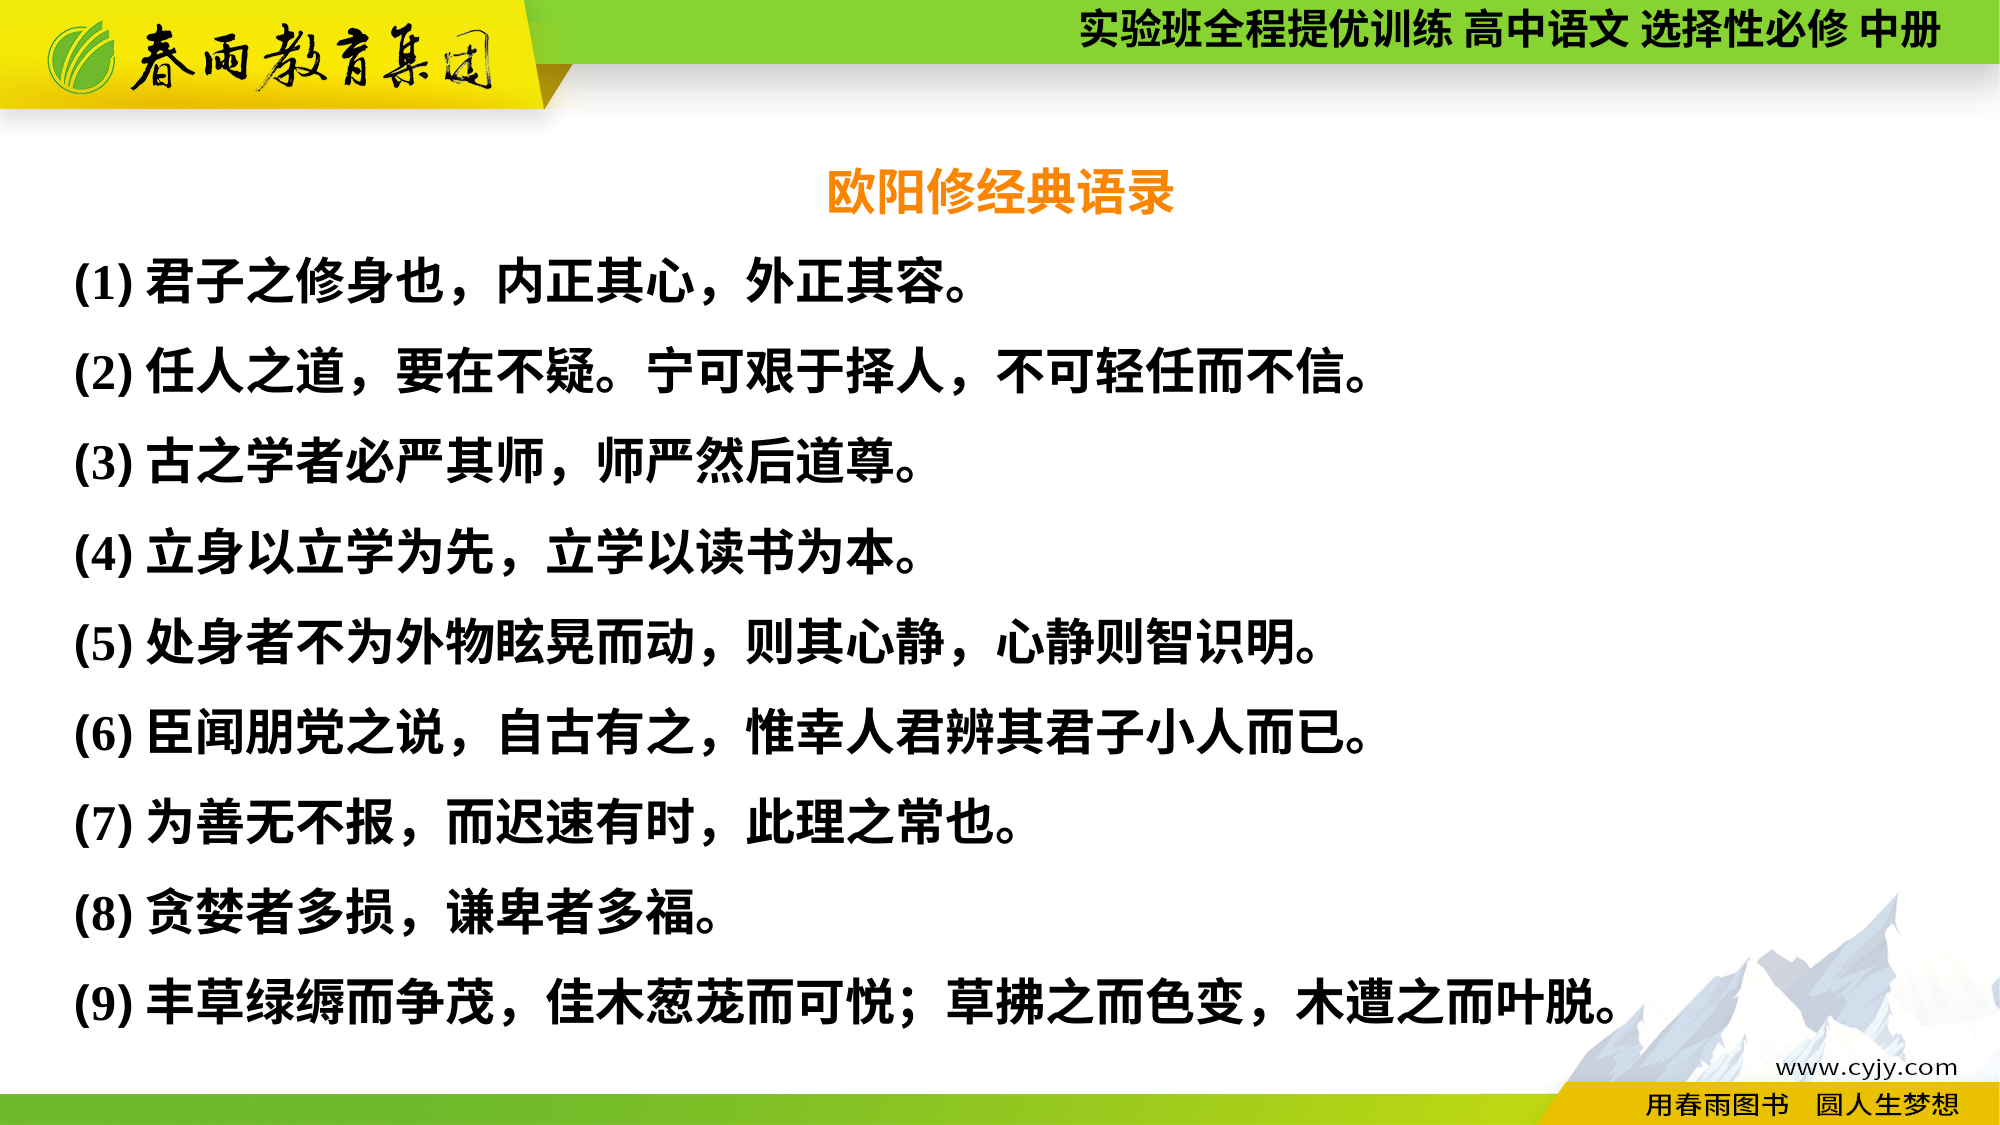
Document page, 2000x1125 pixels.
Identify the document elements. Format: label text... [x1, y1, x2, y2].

picture [0, 0, 2000, 1125]
list 欧阳修经典语录 (1)君子之修身也，内正其心，外正其容。 (2)任人之道，要在不疑。宁可艰于择人，不可轻任而不信。 (3)古之学者必严其师，师严然后道尊。 (4)立身以立学为先，立学以读书为本。 (5)处身者不为外物眩晃而动，则其心静，心静则智识明。 (6)臣闻朋党之说，自古有之，惟幸人君辨其君子小人而已。 (7)为善无不报，而迟速有时，此理之常也。 (8)贪婪者多损，谦卑者多福。 (9)丰草绿缛而争茂，佳木葱茏而可悦；草拂之而色变，木遭之而叶脱。 [59, 122, 1944, 1047]
